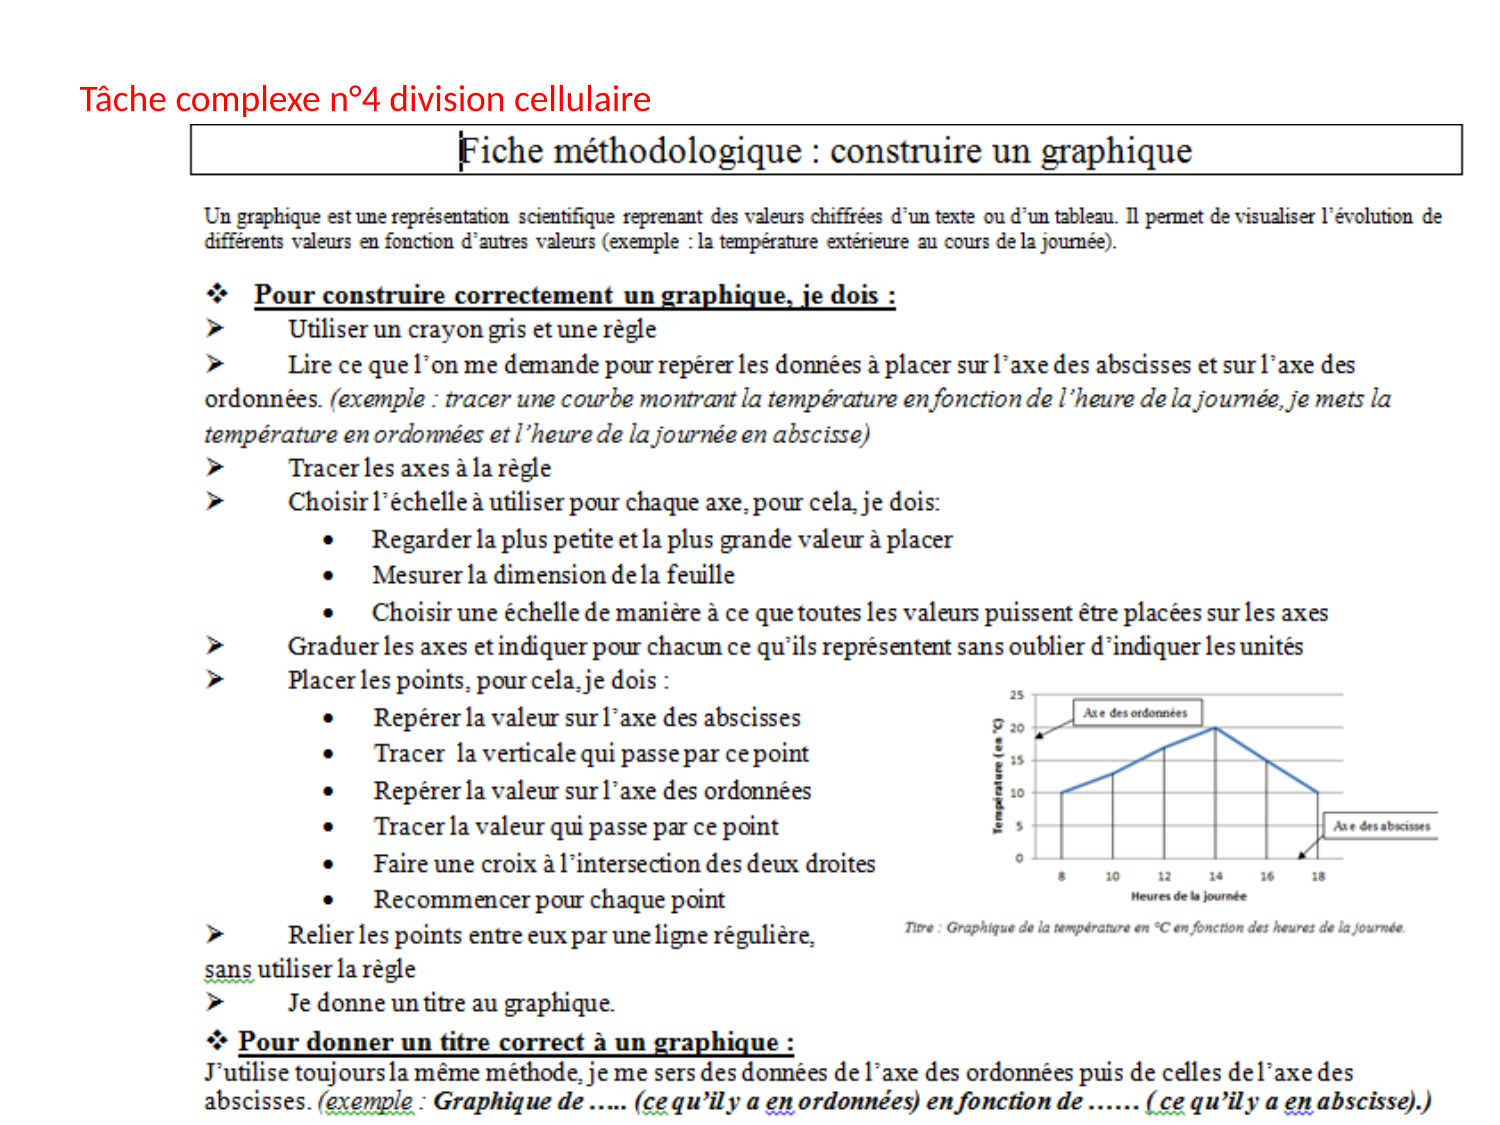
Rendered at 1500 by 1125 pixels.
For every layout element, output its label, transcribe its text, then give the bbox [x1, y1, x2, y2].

picture [177, 123, 1483, 1124]
text_box Tâche complexe n°4 division cellulaire [64, 66, 1046, 127]
